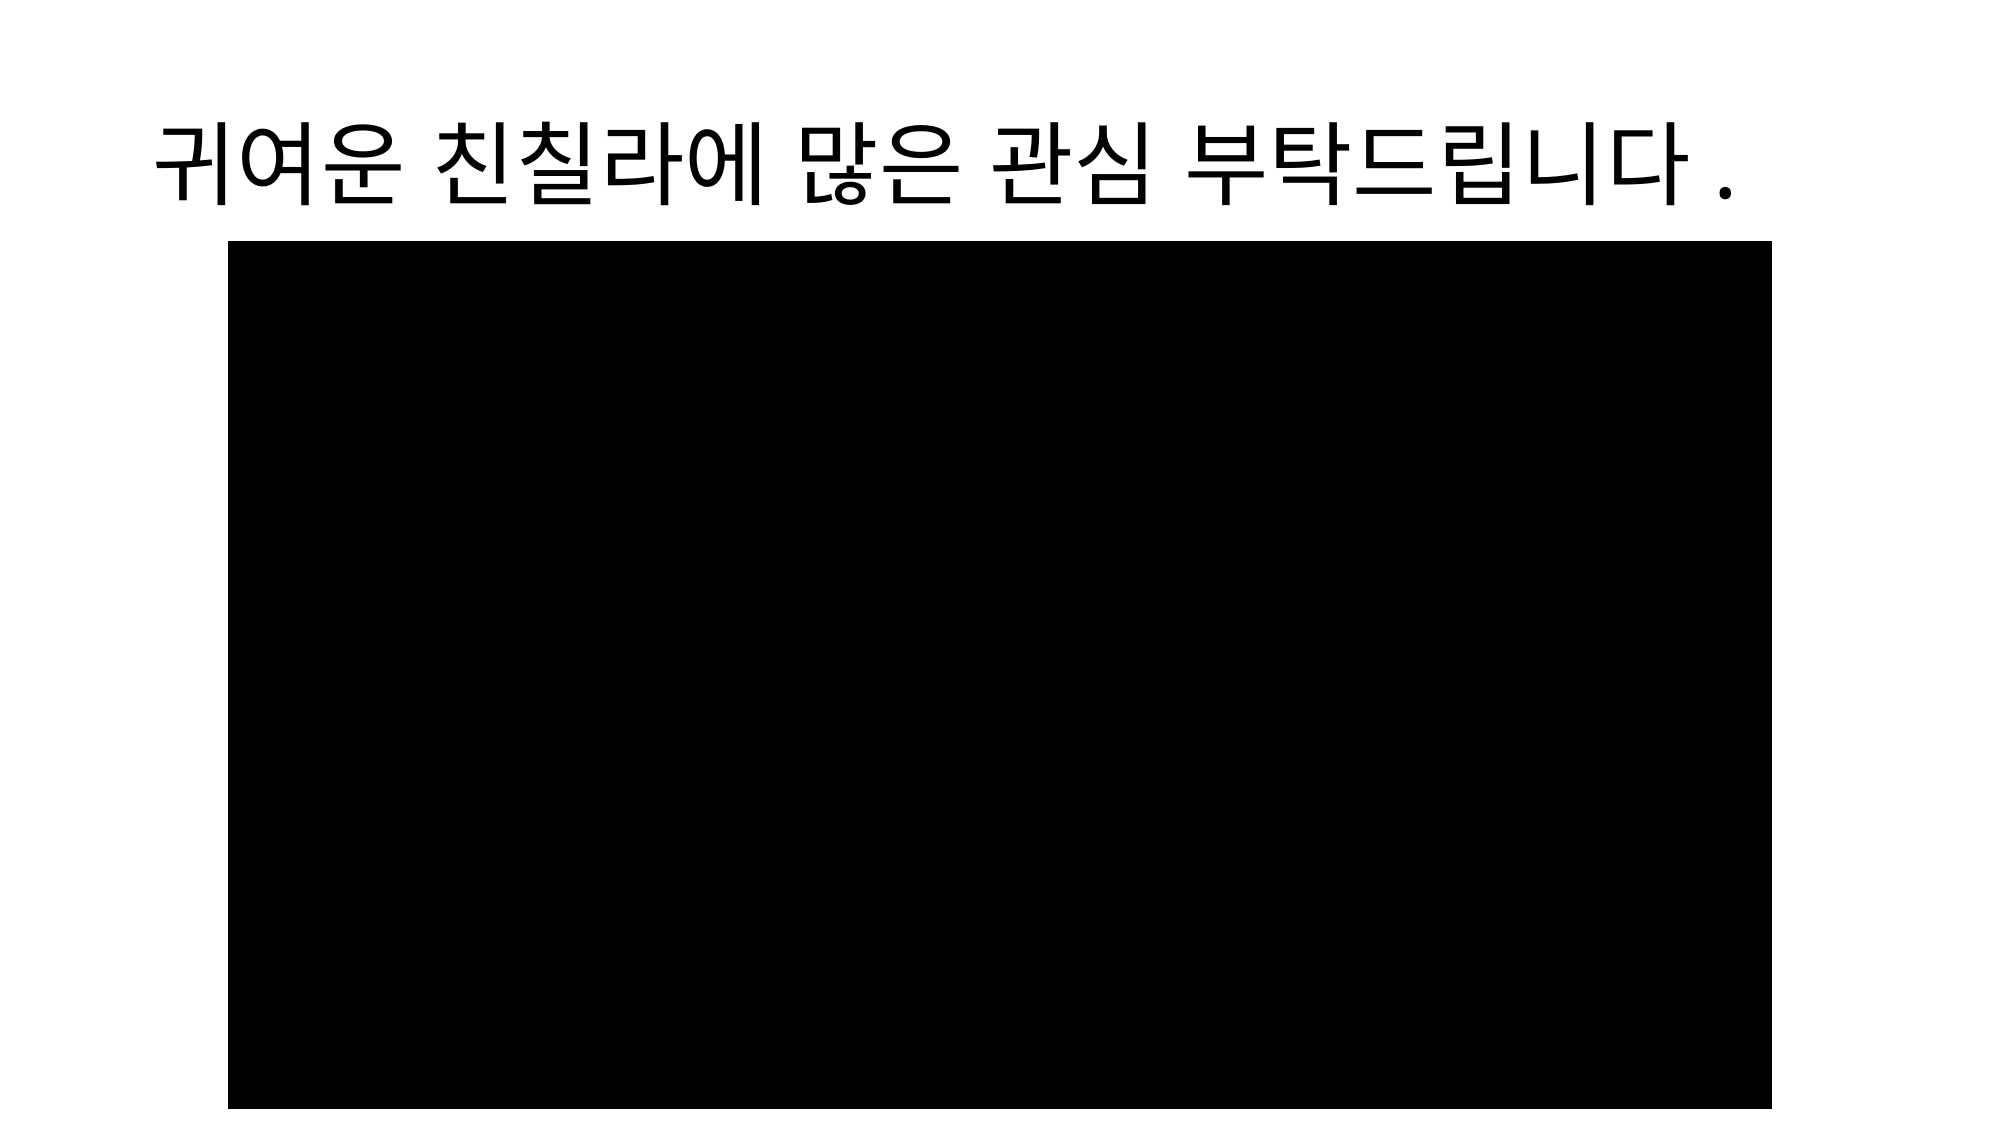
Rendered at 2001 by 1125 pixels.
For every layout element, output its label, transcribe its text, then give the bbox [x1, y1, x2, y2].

title 귀여운 친칠라에 많은 관심 부탁드립니다. [137, 59, 1863, 278]
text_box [227, 240, 1773, 1110]
